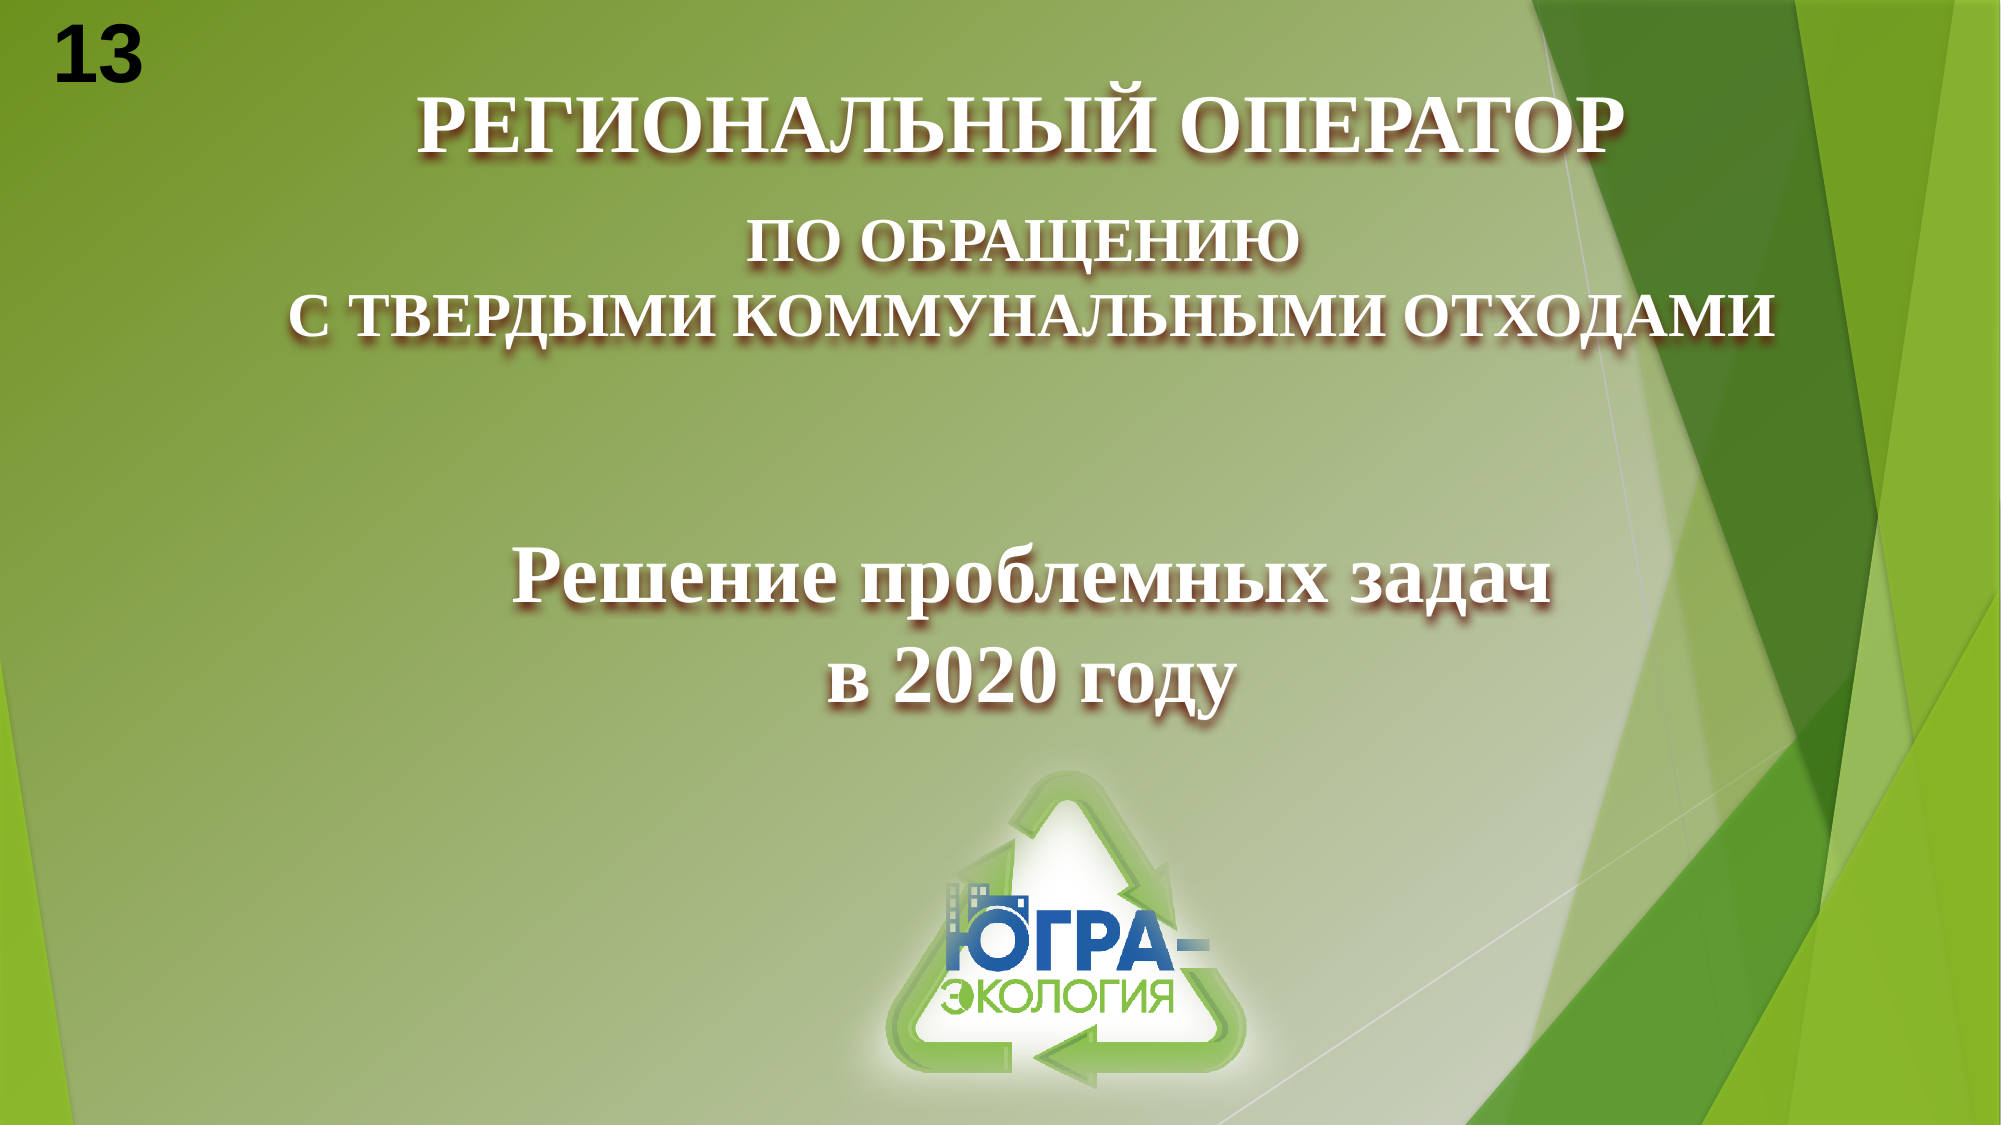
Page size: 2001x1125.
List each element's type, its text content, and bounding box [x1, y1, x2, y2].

picture [763, 671, 1368, 1125]
text_box 13 [0, 19, 160, 80]
text_box РЕГИОНАЛЬНЫЙ ОПЕРАТОР ПО ОБРАЩЕНИЮ С ТВЕРДЫМИ КОММУНАЛЬНЫМИ ОТХОДАМИ Решение проблемных задач в 2020 году [32, 61, 2000, 887]
